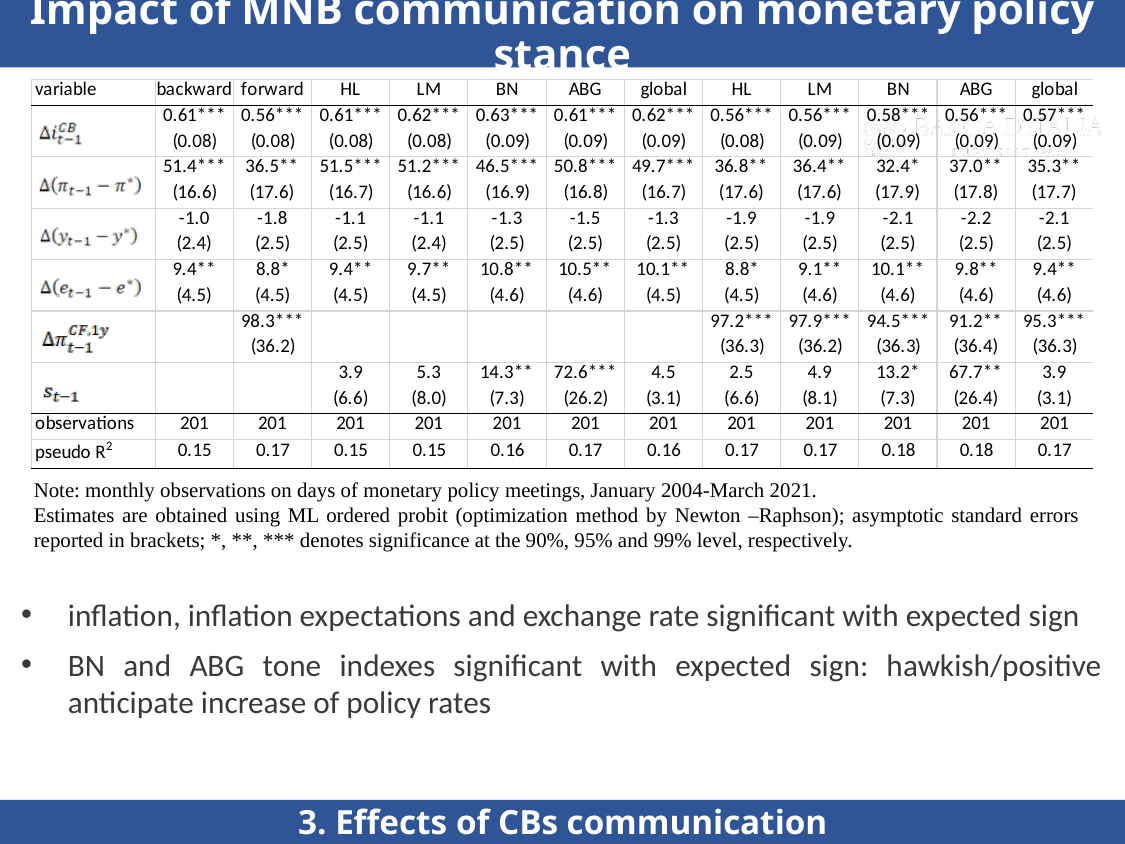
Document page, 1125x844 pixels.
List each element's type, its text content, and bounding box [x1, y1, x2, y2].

text_box inflation, inflation expectations and exchange rate significant with expected sign BN and ABG tone indexes significant with expected sign: hawkish/positive anticipate increase of policy rates [6, 587, 1118, 728]
text_box Note: monthly observations on days of monetary policy meetings, January 2004-March 2021. Estimates are obtained using ML ordered probit (optimization method by Newton –Raphson); asymptotic standard errors reported in brackets; *, **, *** denotes significance at the 90%, 95% and 99% level, respectively. [19, 469, 1094, 559]
picture [30, 79, 1102, 470]
title Impact of MNB communication on monetary policy stance [0, 0, 1125, 68]
text_box 3. Effects of CBs communication [0, 799, 1125, 844]
